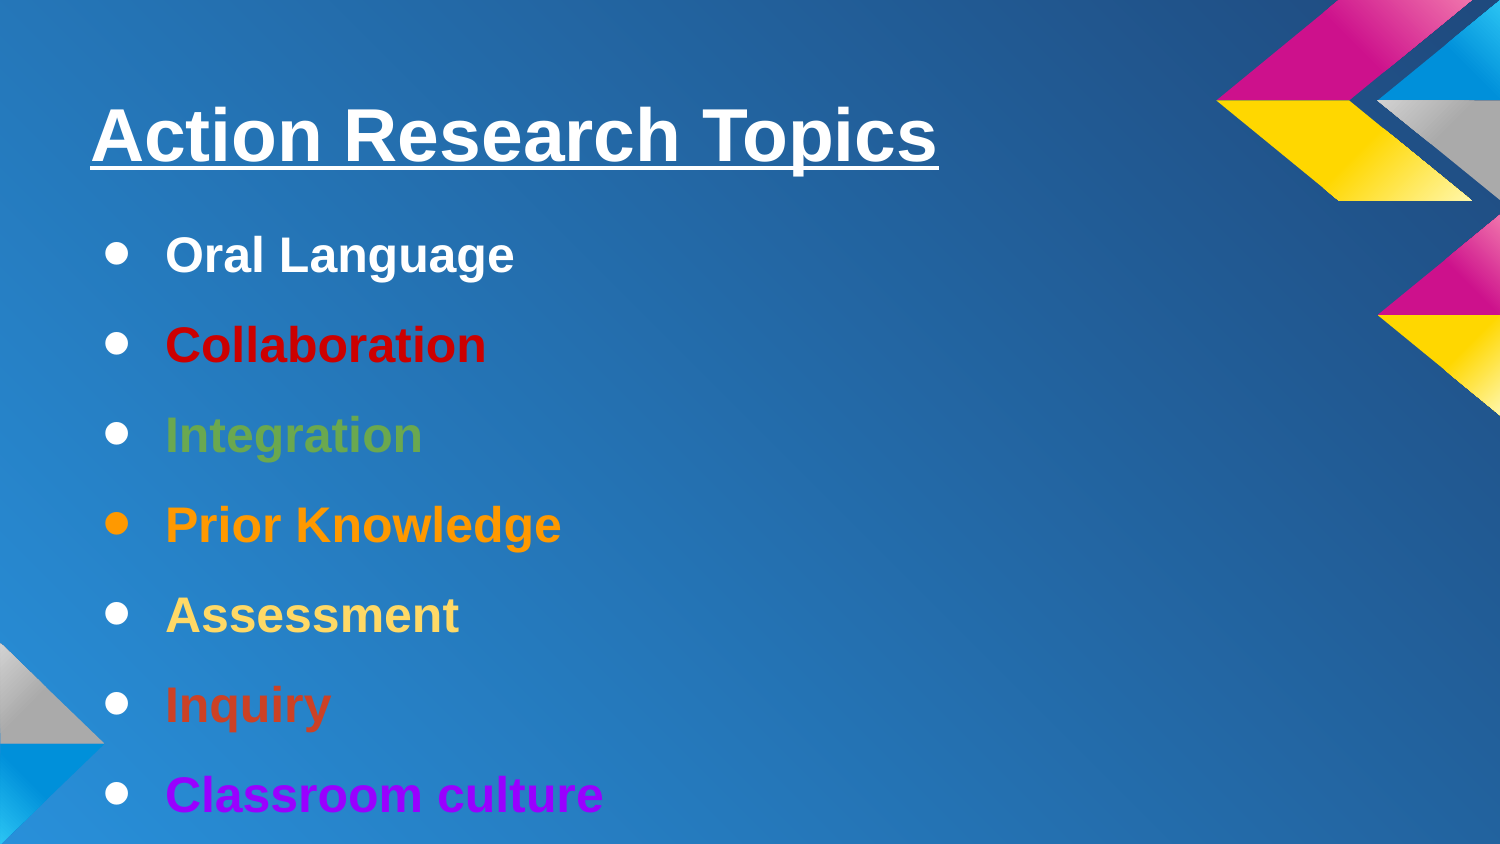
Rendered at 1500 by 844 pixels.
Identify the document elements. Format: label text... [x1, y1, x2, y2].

title Action Research Topics [75, 50, 1425, 177]
list Oral Language Collaboration Integration Prior Knowledge Assessment Inquiry Classroom culture [75, 177, 1425, 790]
